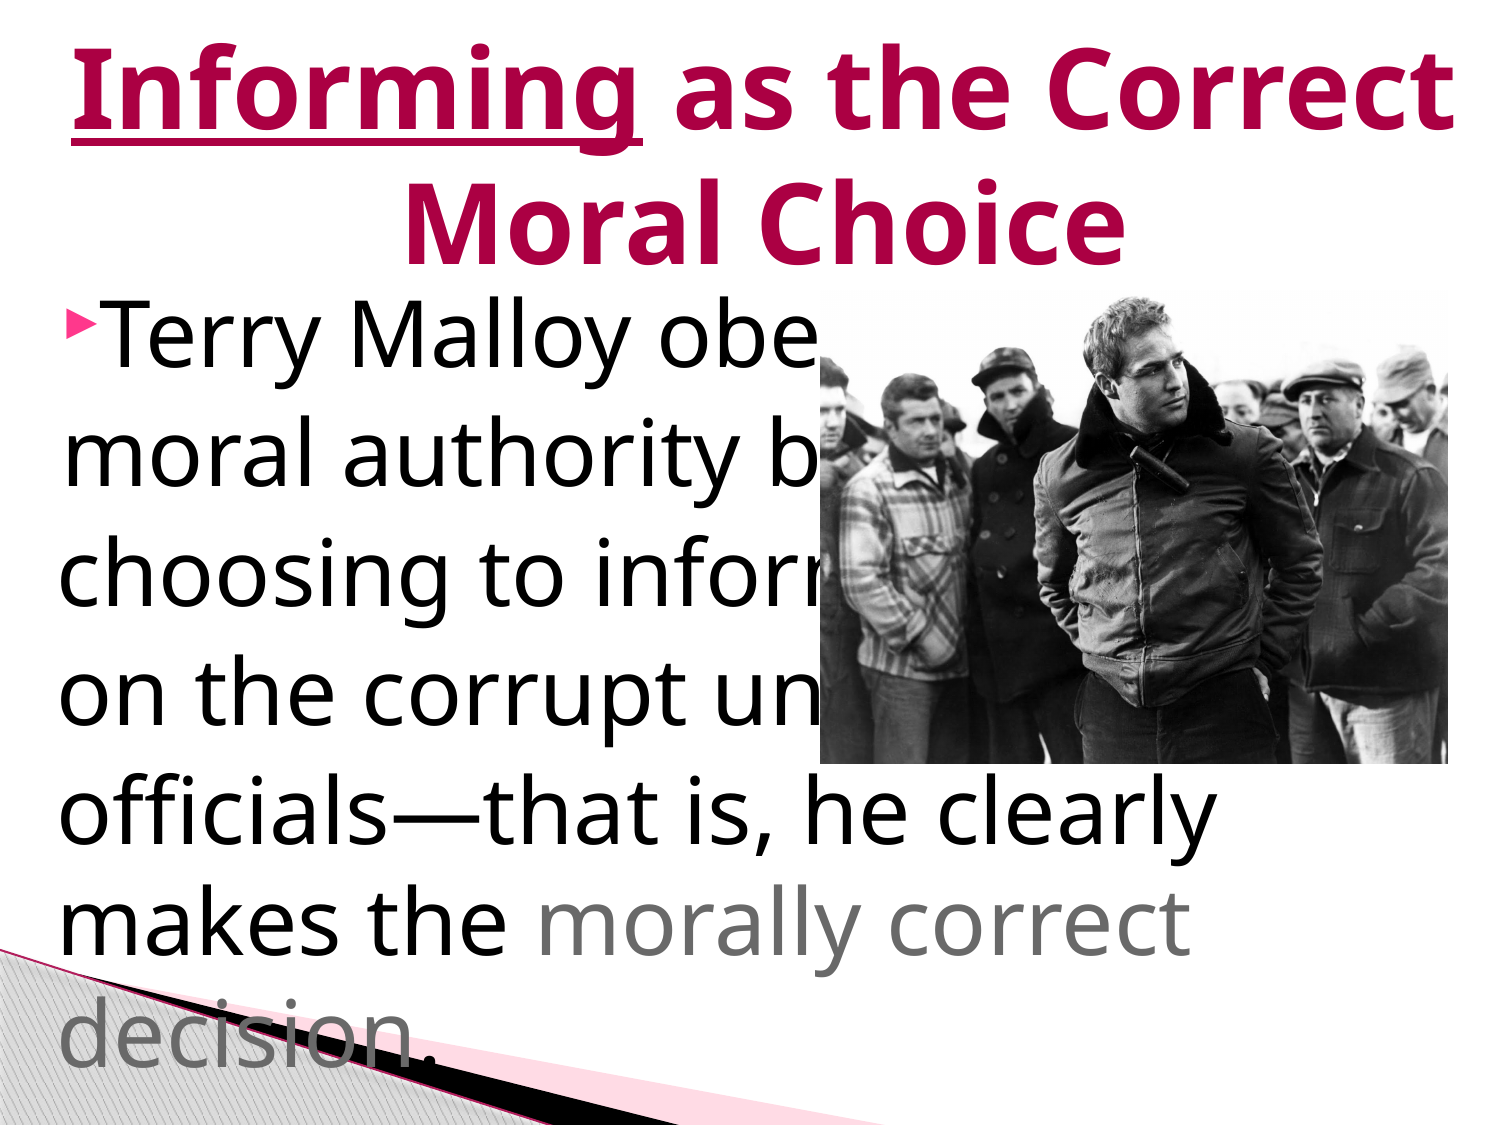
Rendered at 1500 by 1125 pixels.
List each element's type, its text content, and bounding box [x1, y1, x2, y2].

picture [820, 290, 1448, 764]
list Terry Malloy obeys moral authority by choosing to inform on the corrupt union officials—that is, he clearly makes the morally correct decision. [29, 267, 1473, 1102]
title Informing as the Correct Moral Choice [29, 125, 1500, 313]
